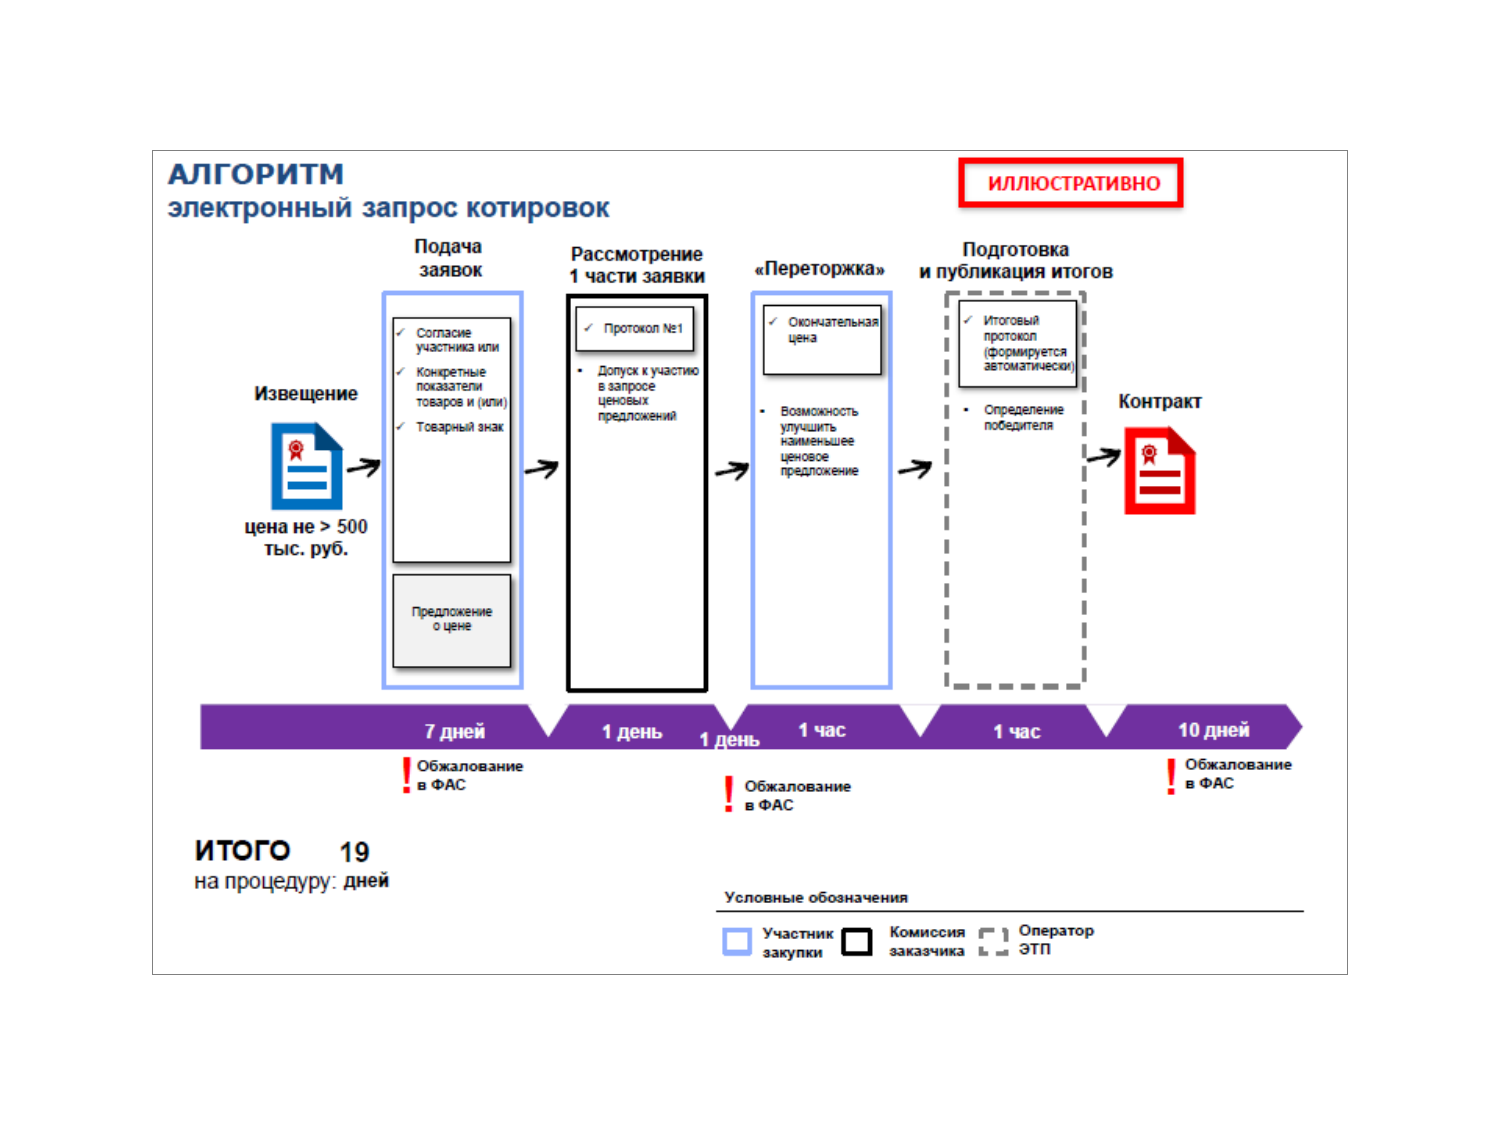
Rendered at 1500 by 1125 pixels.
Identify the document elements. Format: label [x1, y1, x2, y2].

picture [151, 150, 1348, 975]
